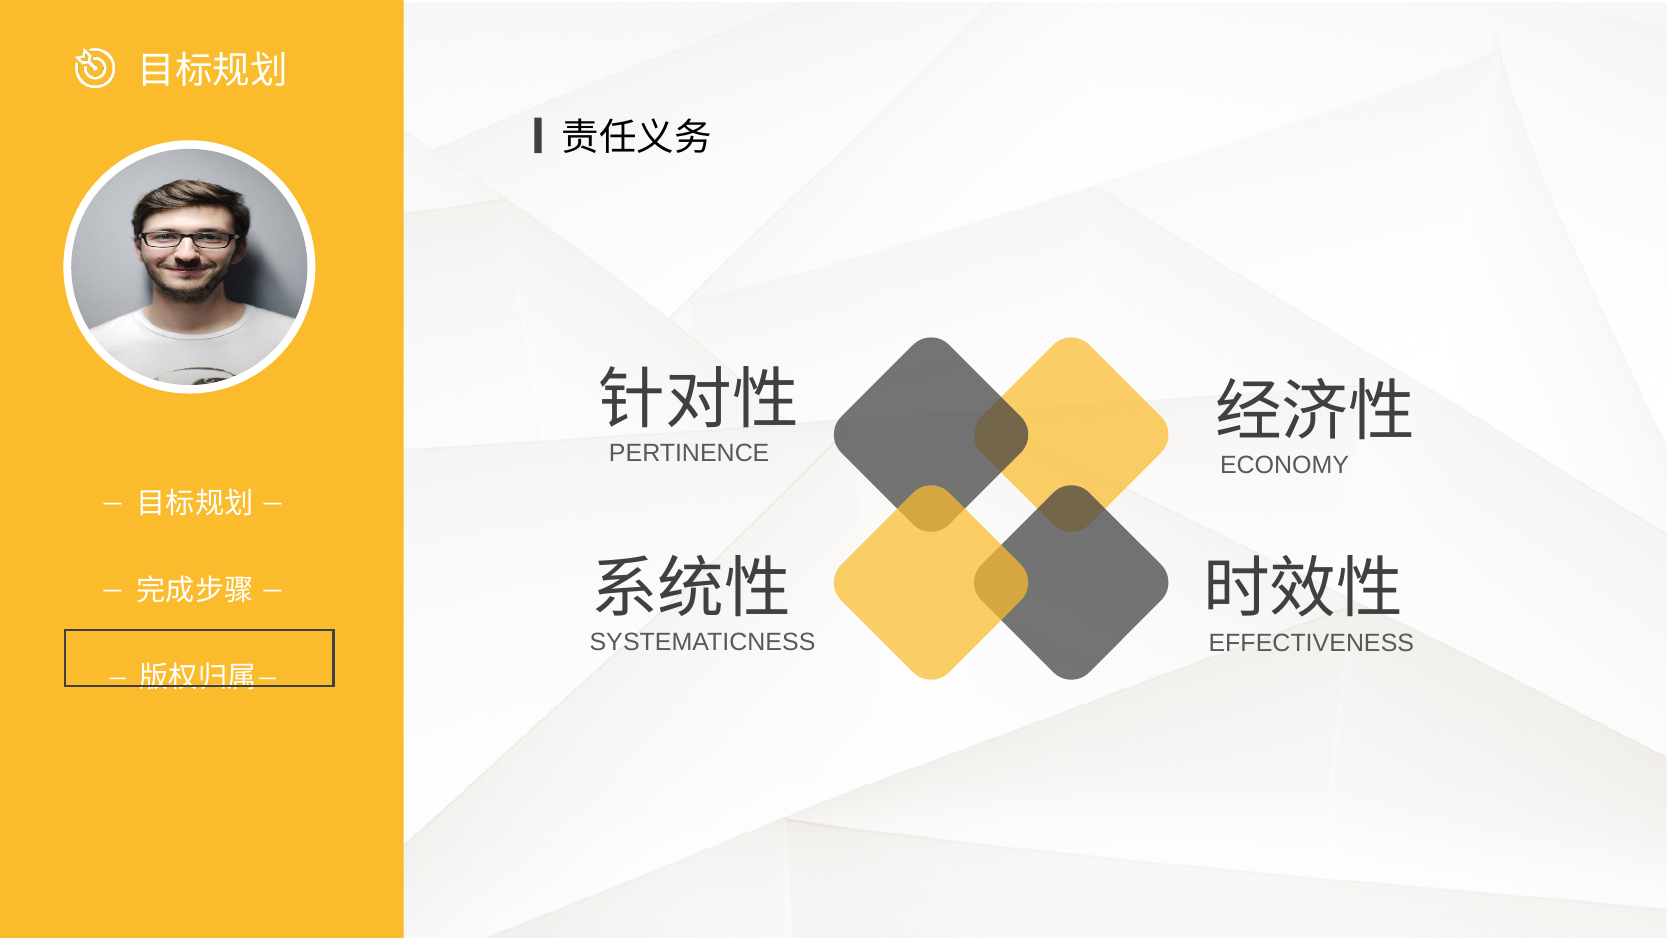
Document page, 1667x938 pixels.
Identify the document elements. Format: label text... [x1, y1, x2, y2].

text_box EFFECTIVENESS [1193, 618, 1430, 664]
text_box [832, 336, 1030, 508]
text_box [1001, 484, 1170, 681]
picture [74, 47, 115, 88]
picture [71, 148, 308, 385]
picture [404, 2, 1667, 938]
text_box [832, 484, 1030, 681]
text_box 系统性 [576, 537, 807, 618]
text_box SYSTEMATICNESS [574, 618, 831, 663]
text_box [64, 629, 335, 687]
text_box 时效性 [1188, 537, 1419, 633]
text_box PERTINENCE [594, 429, 785, 474]
text_box [1001, 336, 1170, 509]
text_box ECONOMY [1205, 441, 1365, 487]
text_box 经济性 [1200, 360, 1431, 456]
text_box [534, 105, 732, 166]
text_box 针对性 [584, 348, 815, 444]
